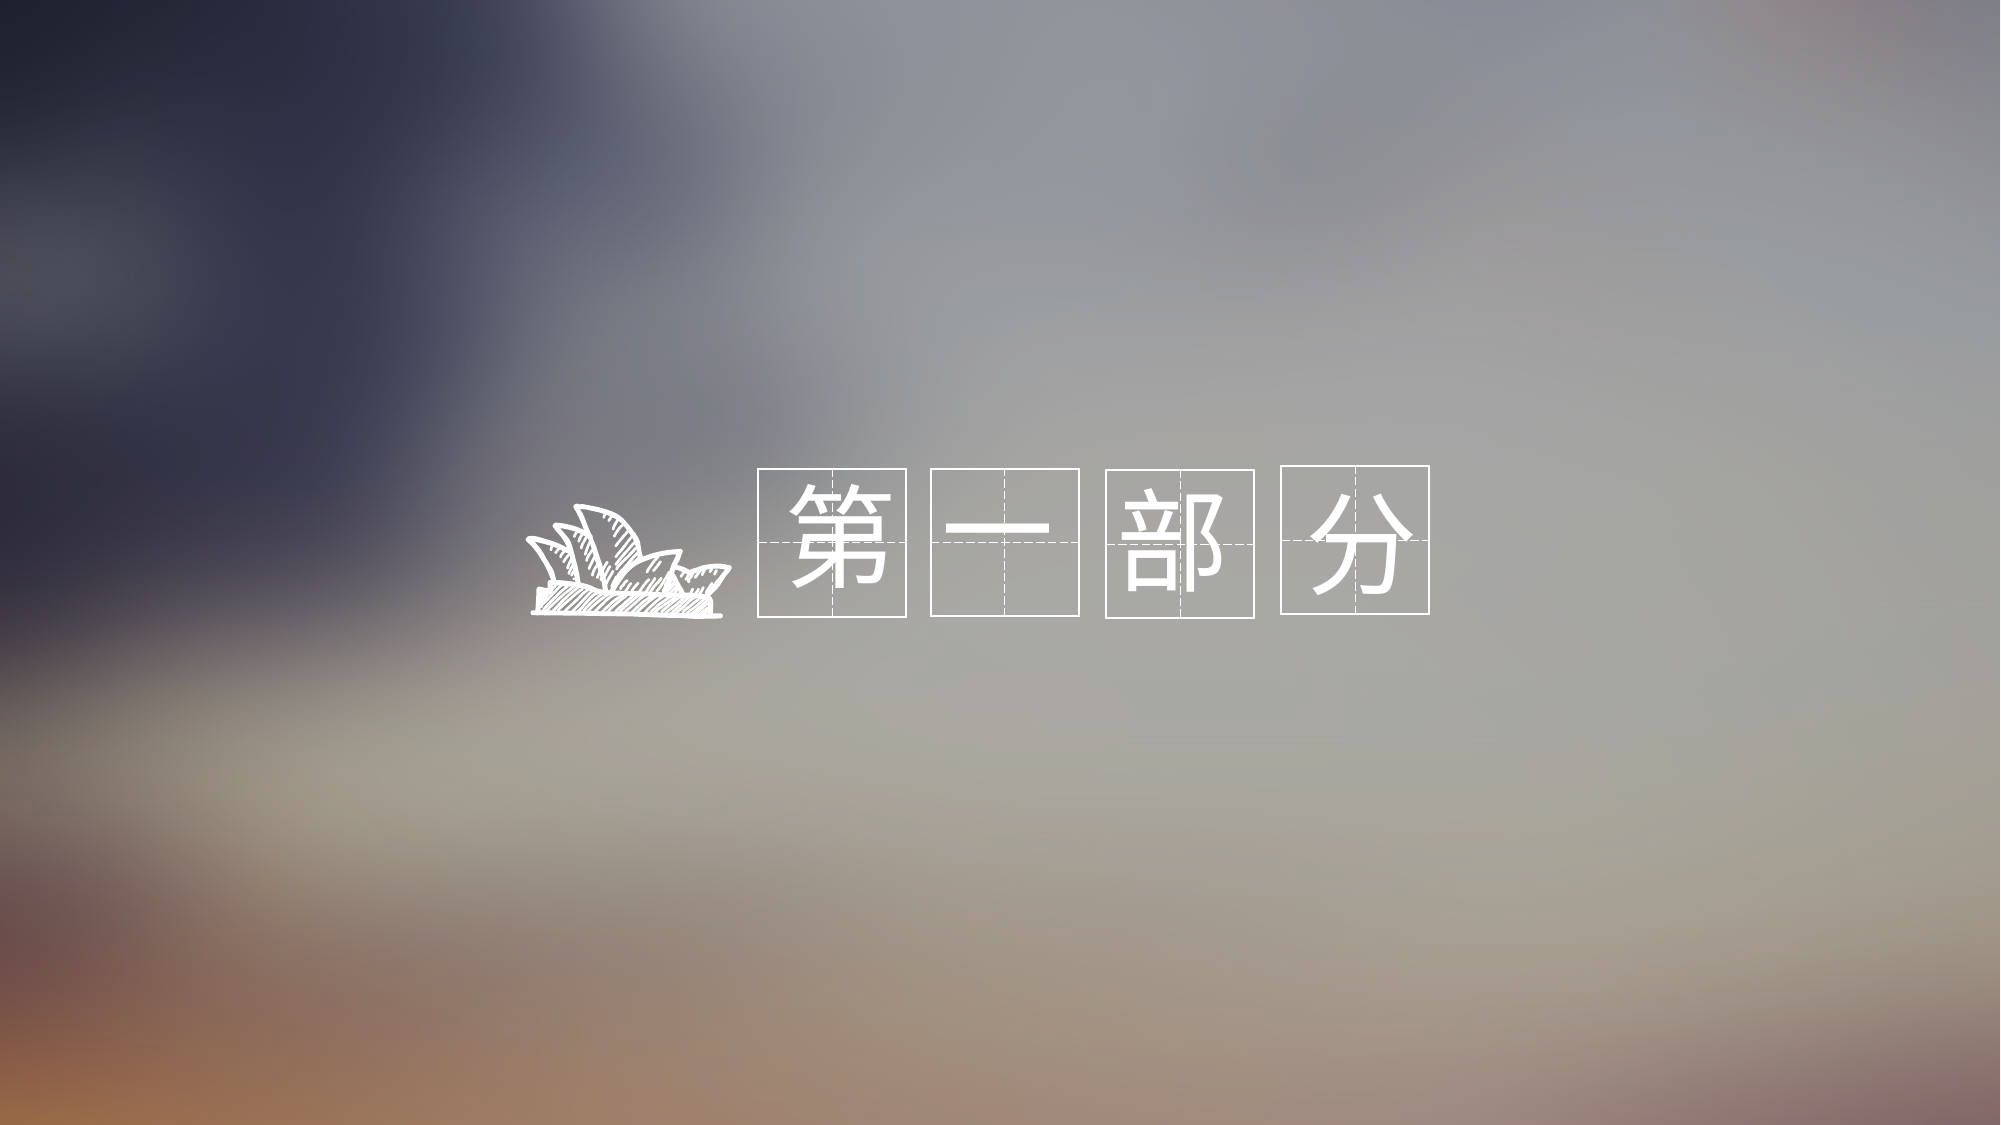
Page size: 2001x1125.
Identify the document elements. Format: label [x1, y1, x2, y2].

text_box [526, 504, 731, 618]
text_box [1101, 463, 1289, 618]
picture [0, 0, 2001, 1125]
text_box [926, 453, 1114, 617]
text_box [758, 459, 926, 617]
text_box [1281, 466, 1478, 619]
